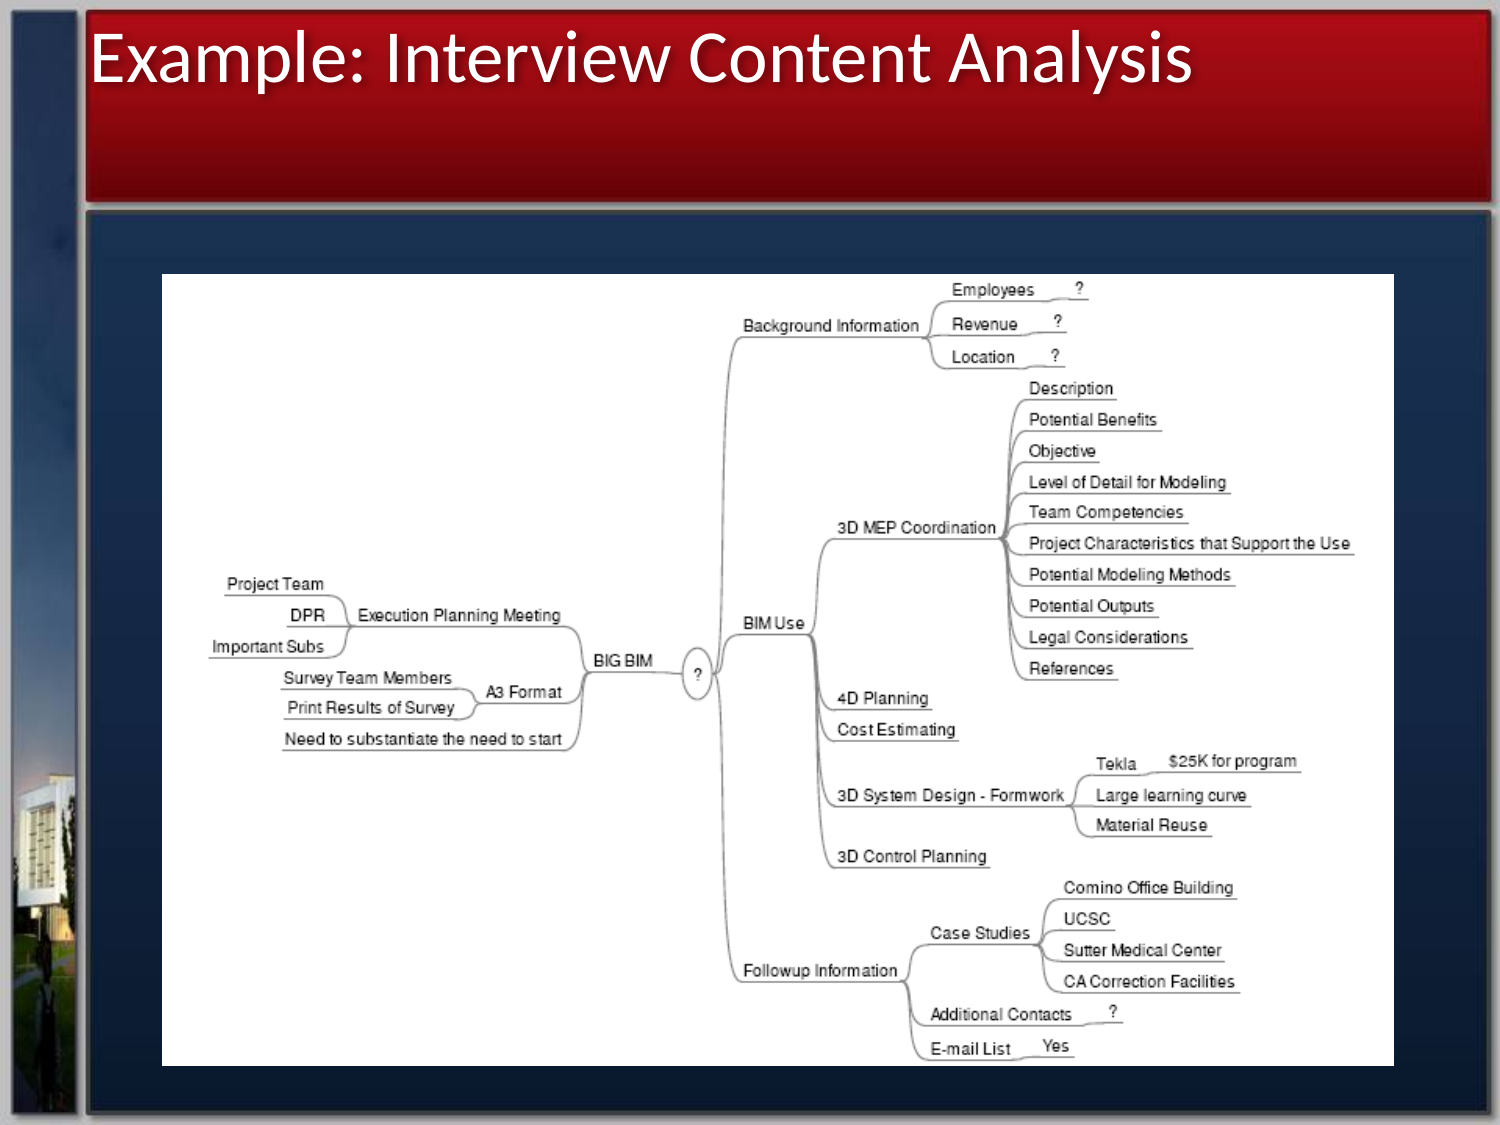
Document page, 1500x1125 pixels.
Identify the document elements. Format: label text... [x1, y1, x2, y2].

text_box Example: Interview Content Analysis [75, 0, 1325, 105]
picture [0, 0, 1500, 1125]
